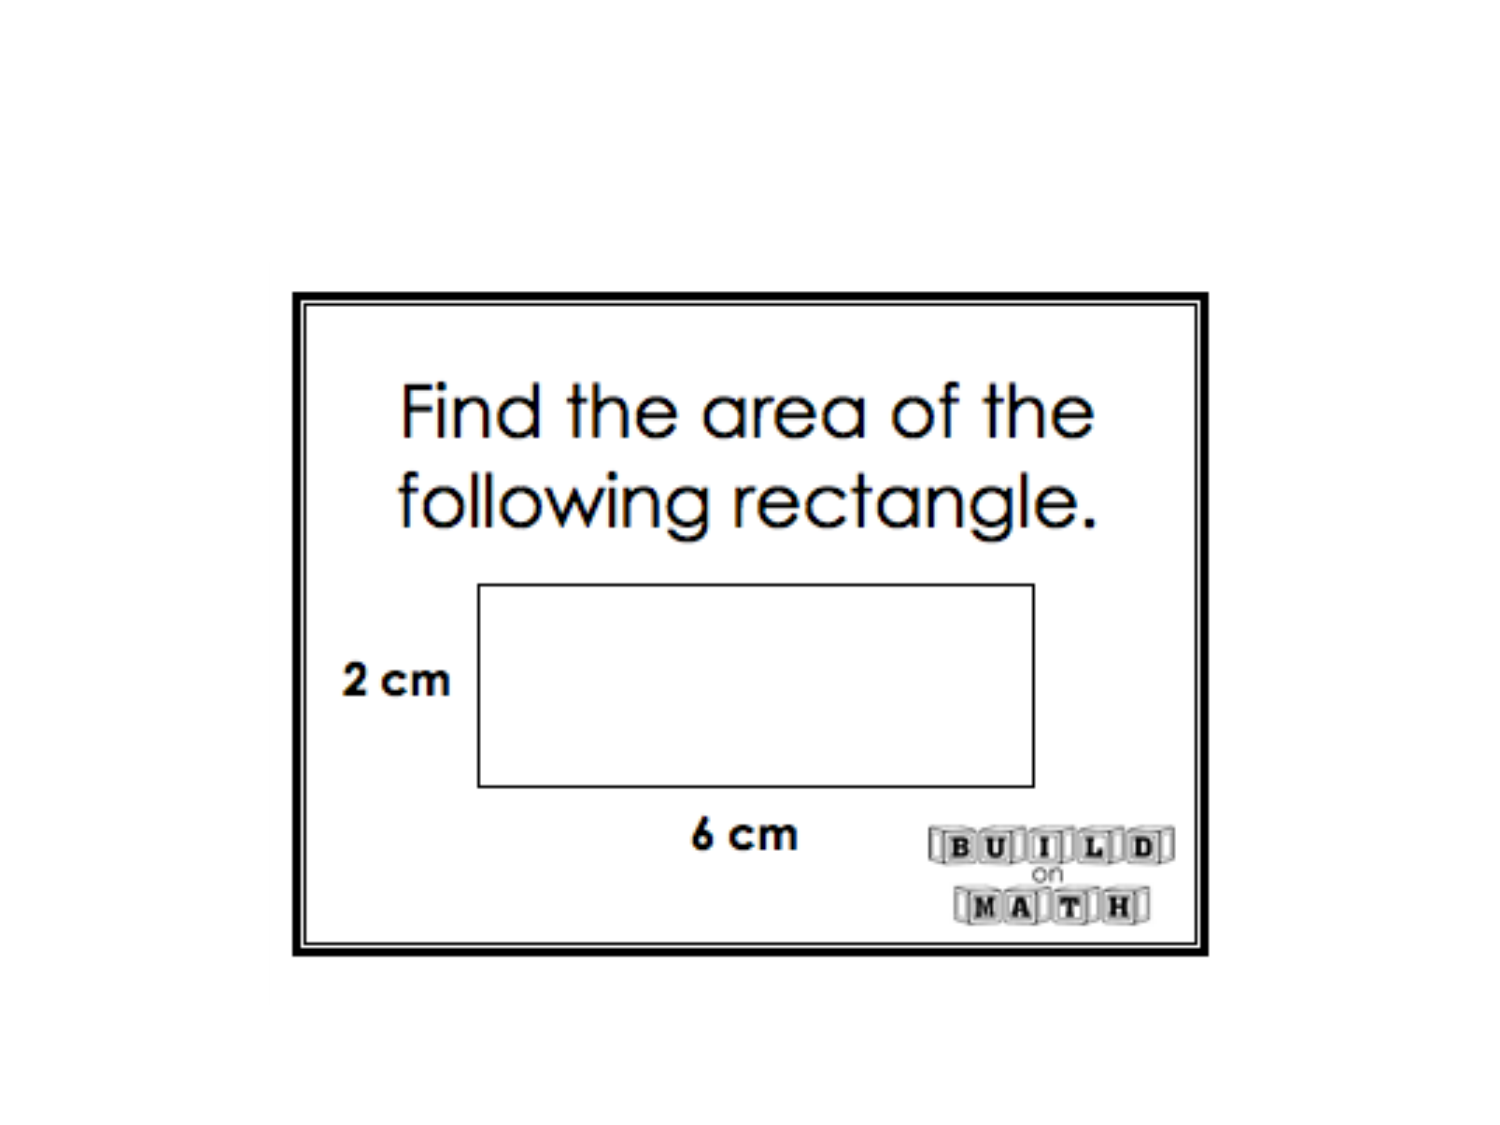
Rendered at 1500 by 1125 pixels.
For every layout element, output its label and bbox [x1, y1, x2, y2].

list [74, 262, 1426, 1006]
